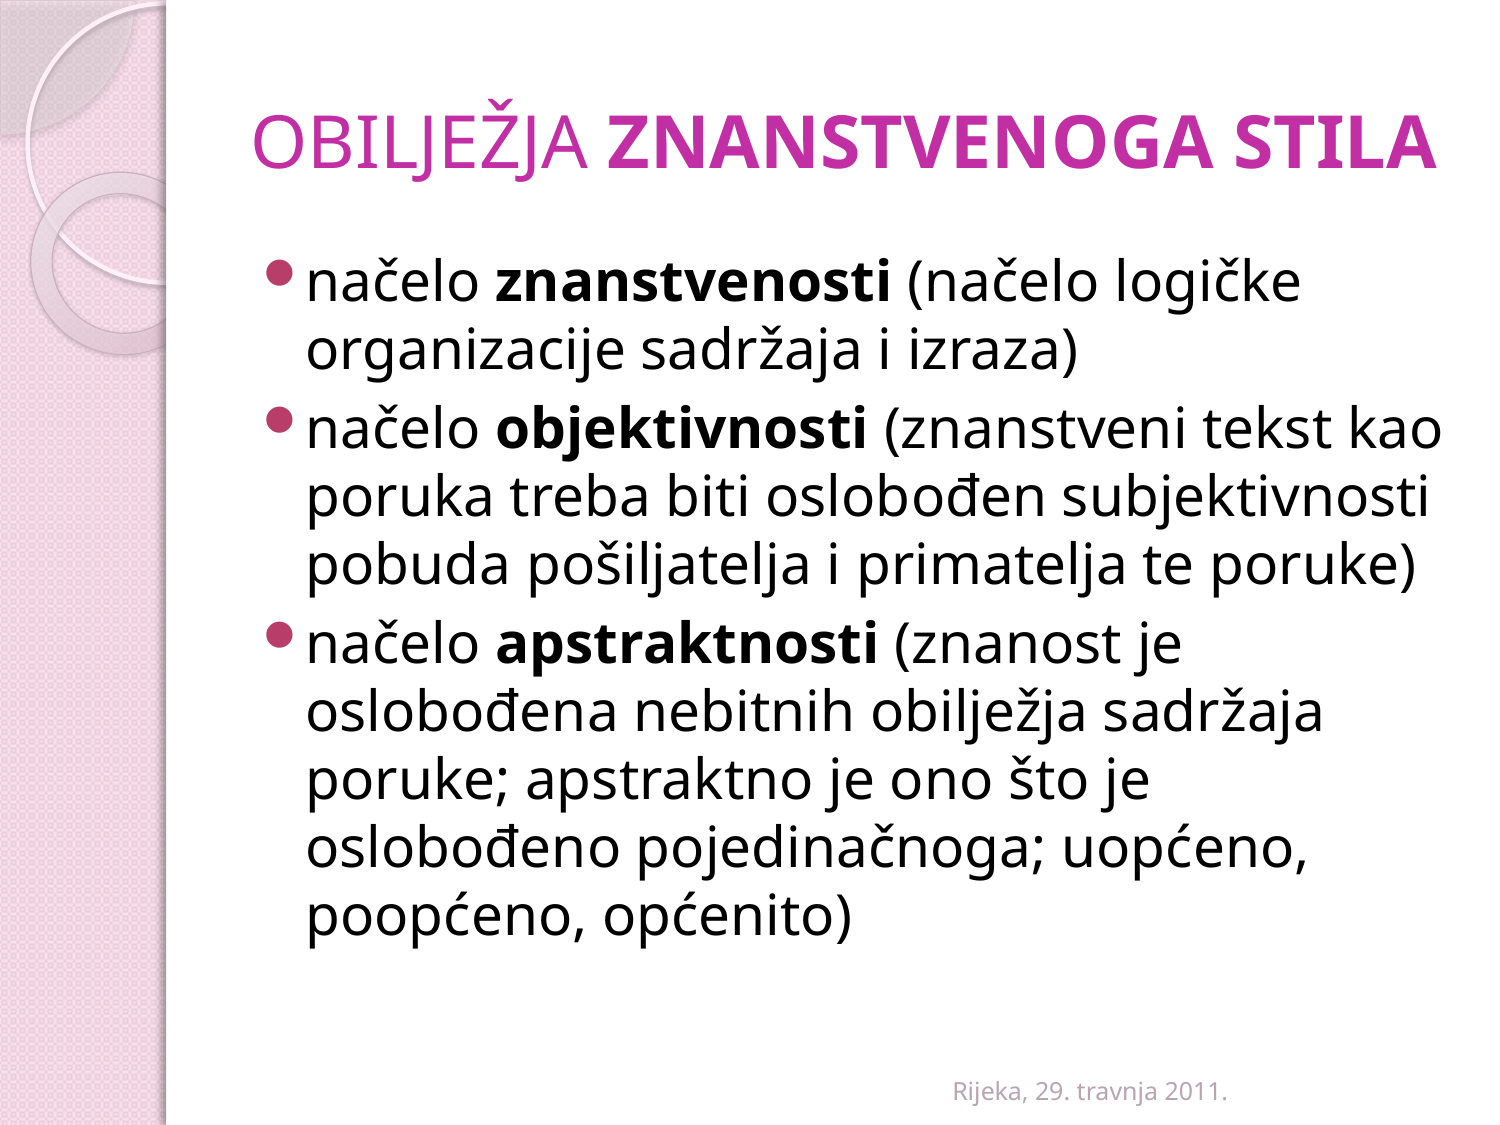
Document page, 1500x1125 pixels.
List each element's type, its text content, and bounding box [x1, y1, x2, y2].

title OBILJEŽJA ZNANSTVENOGA STILA [235, 45, 1466, 233]
list načelo znanstvenosti (načelo logičke organizacije sadržaja i izraza) načelo objektivnosti (znanstveni tekst kao poruka treba biti oslobođen subjektivnosti pobuda pošiljatelja i primatelja te poruke) načelo apstraktnosti (znanost je oslobođena nebitnih obilježja sadržaja poruke; apstraktno je ono što je oslobođeno pojedinačnoga; uopćeno, poopćeno, općenito) [235, 237, 1466, 1026]
footer Rijeka, 29. travnja 2011. [937, 1034, 1413, 1113]
